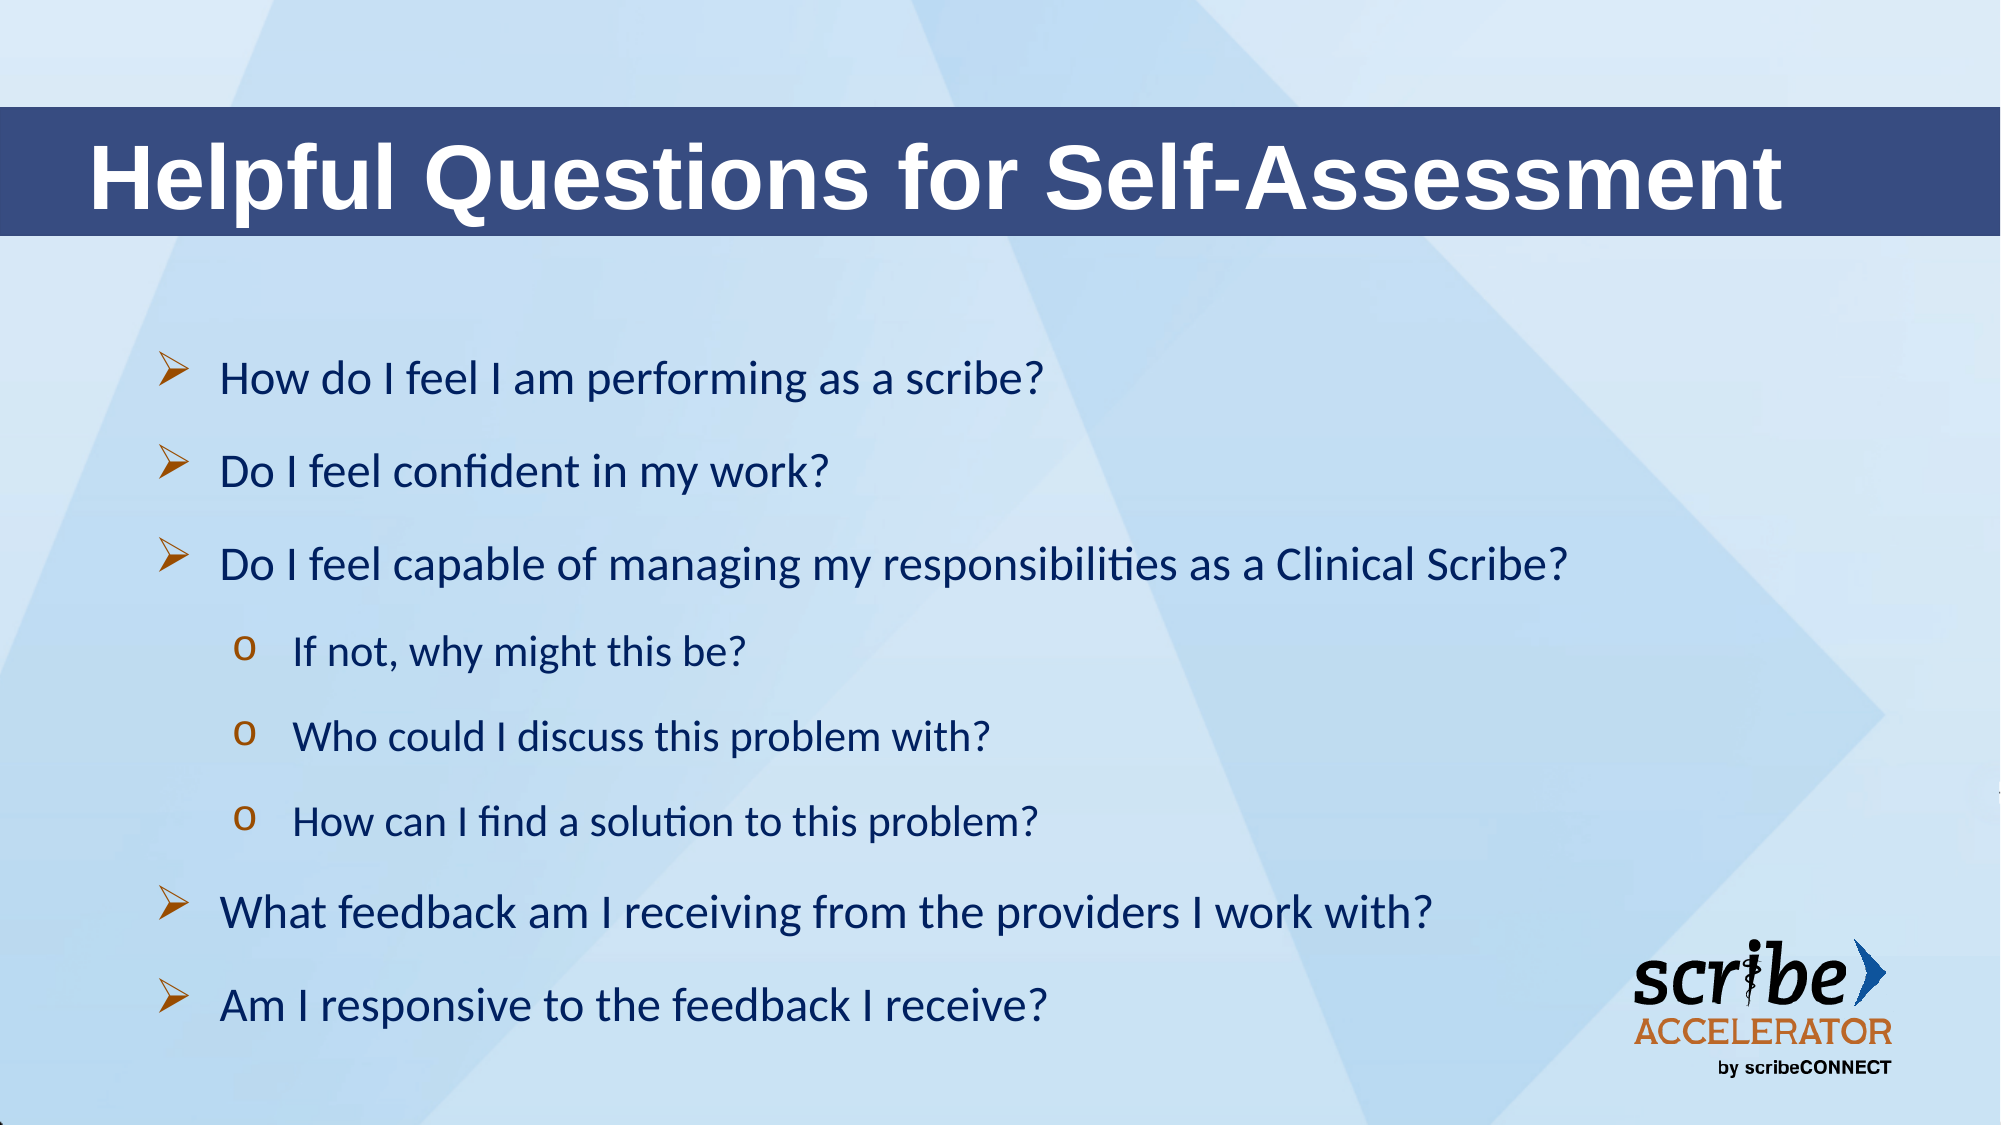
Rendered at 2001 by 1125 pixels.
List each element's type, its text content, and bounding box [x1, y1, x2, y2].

text_box [1759, 956, 2000, 1125]
list How do I feel I am performing as a scribe? Do I feel confident in my work? Do I feel capable of managing my responsibilities as a Clinical Scribe? If not, why might this be? Who could I discuss this problem with? How can I find a solution to this problem? What feedback am I receiving from the providers I work with? Am I responsive to the feedback I receive? [131, 295, 1810, 1048]
picture [0, 0, 2001, 107]
picture [0, 236, 2001, 1125]
text_box Helpful Questions for Self-Assessment [73, 70, 1936, 289]
